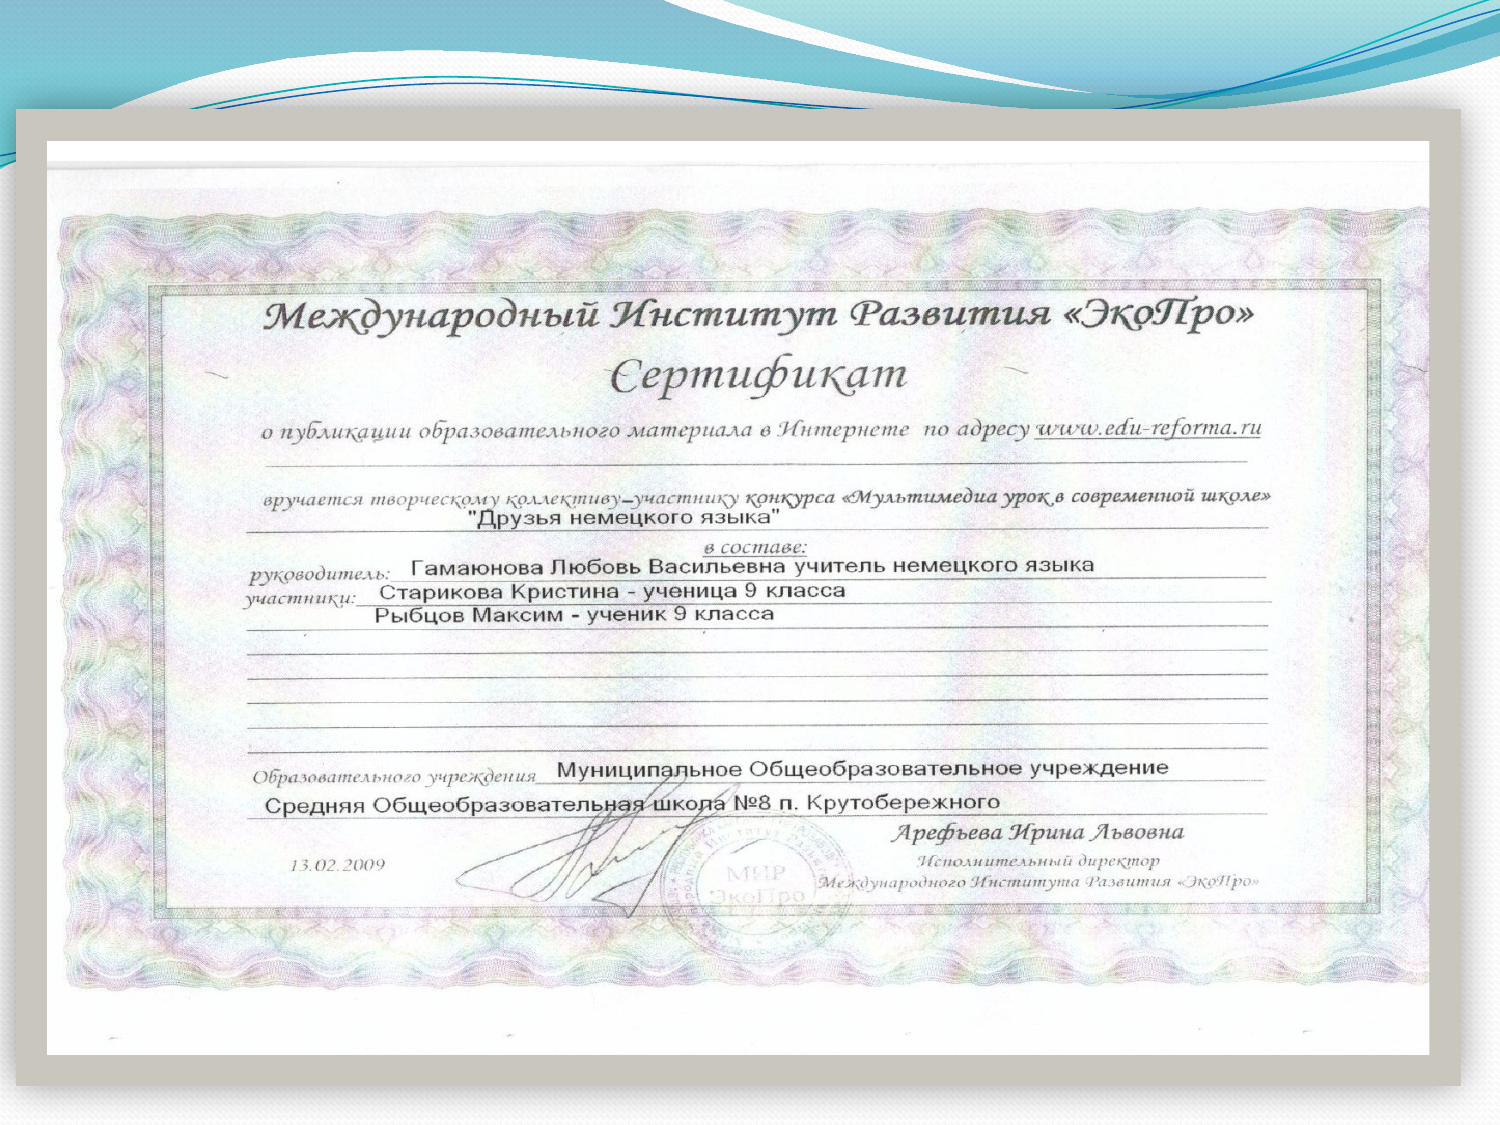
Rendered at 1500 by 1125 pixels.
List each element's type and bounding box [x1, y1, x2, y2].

list [46, 140, 1430, 1055]
